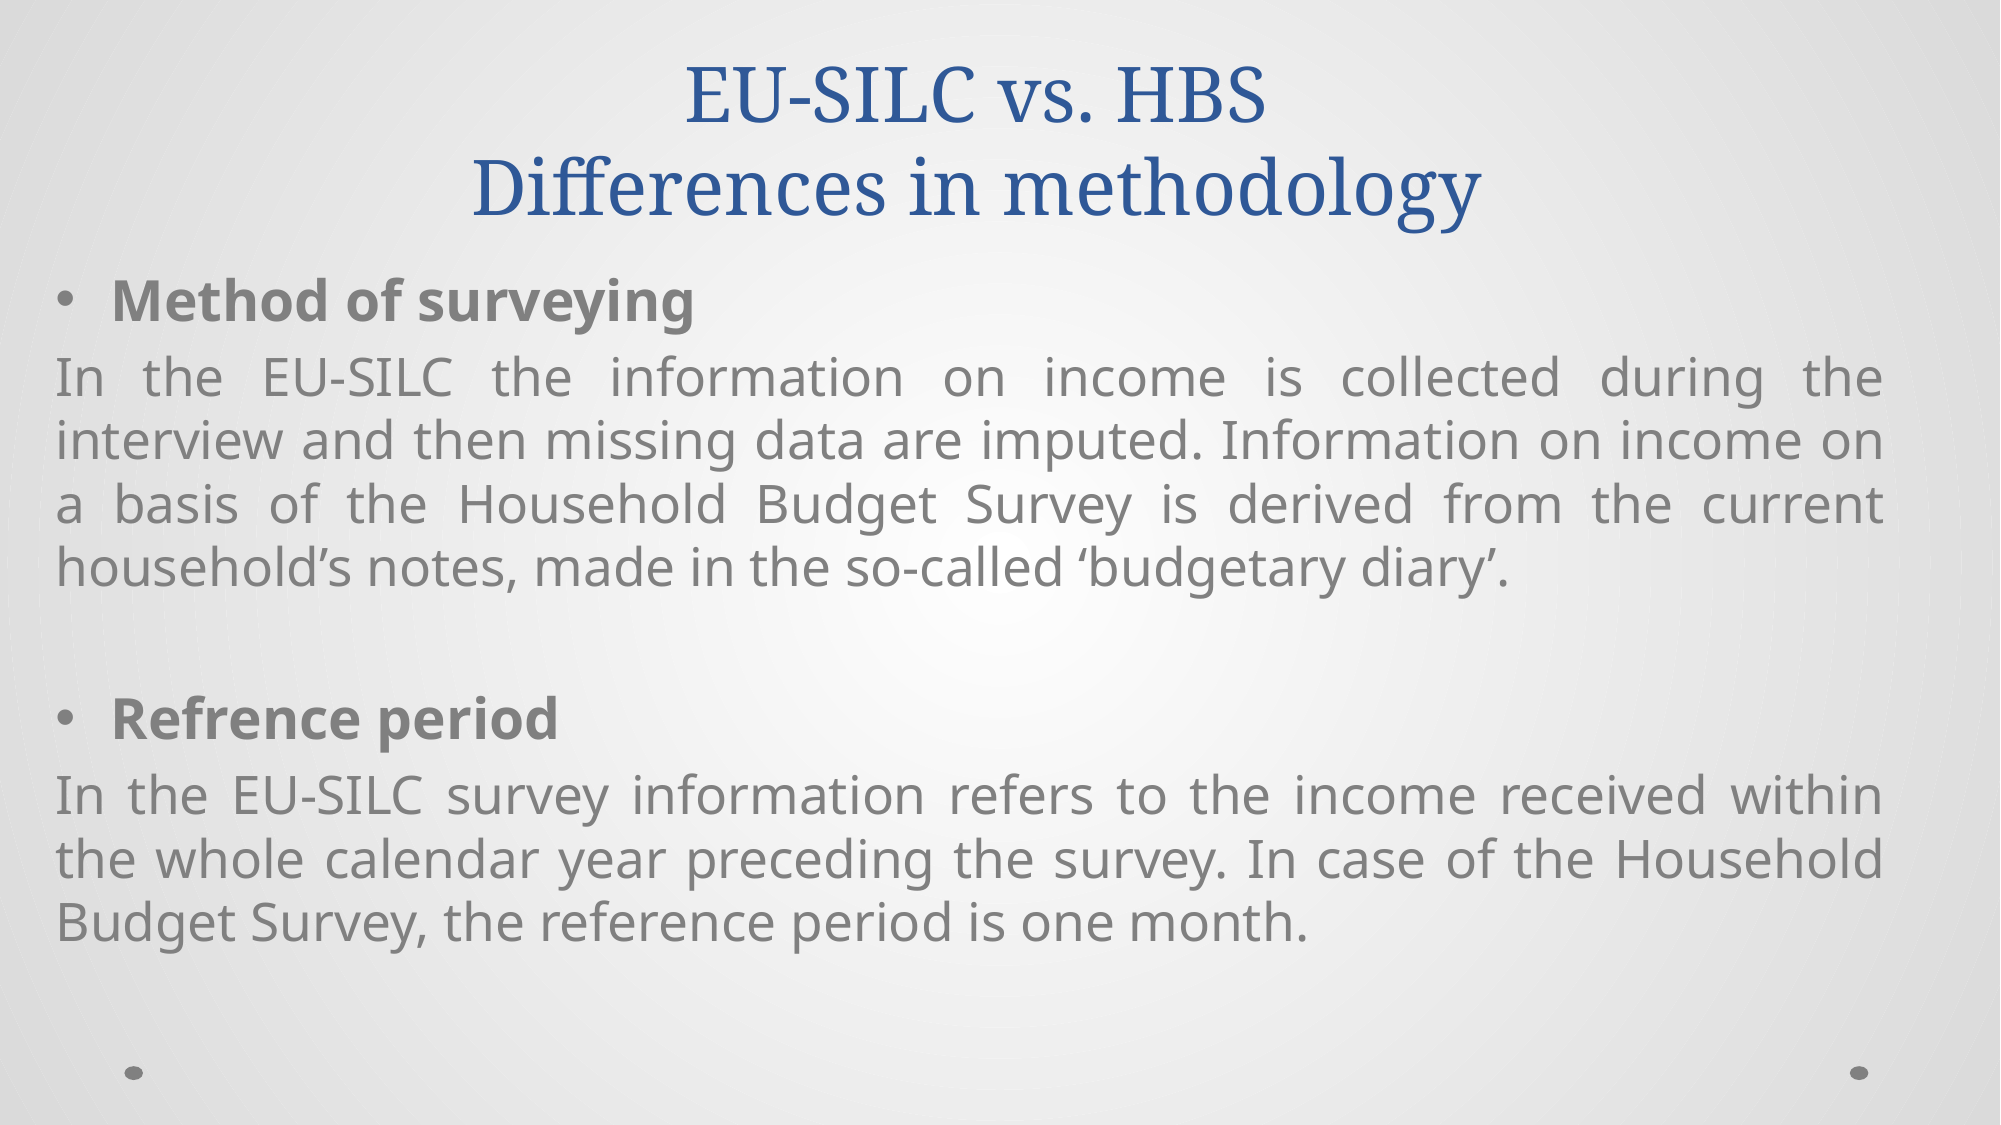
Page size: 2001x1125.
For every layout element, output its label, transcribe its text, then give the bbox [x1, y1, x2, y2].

list Method of surveying In the EU-SILC the information on income is collected during the interview and then missing data are imputed. Information on income on a basis of the Household Budget Survey is derived from the current household’s notes, made in the so-called ‘budgetary diary’. Refrence period In the EU-SILC survey information refers to the income received within the whole calendar year preceding the survey. In case of the Household Budget Survey, the reference period is one month. [40, 256, 1900, 971]
title EU-SILC vs. HBS Differences in methodology [68, 36, 1886, 238]
